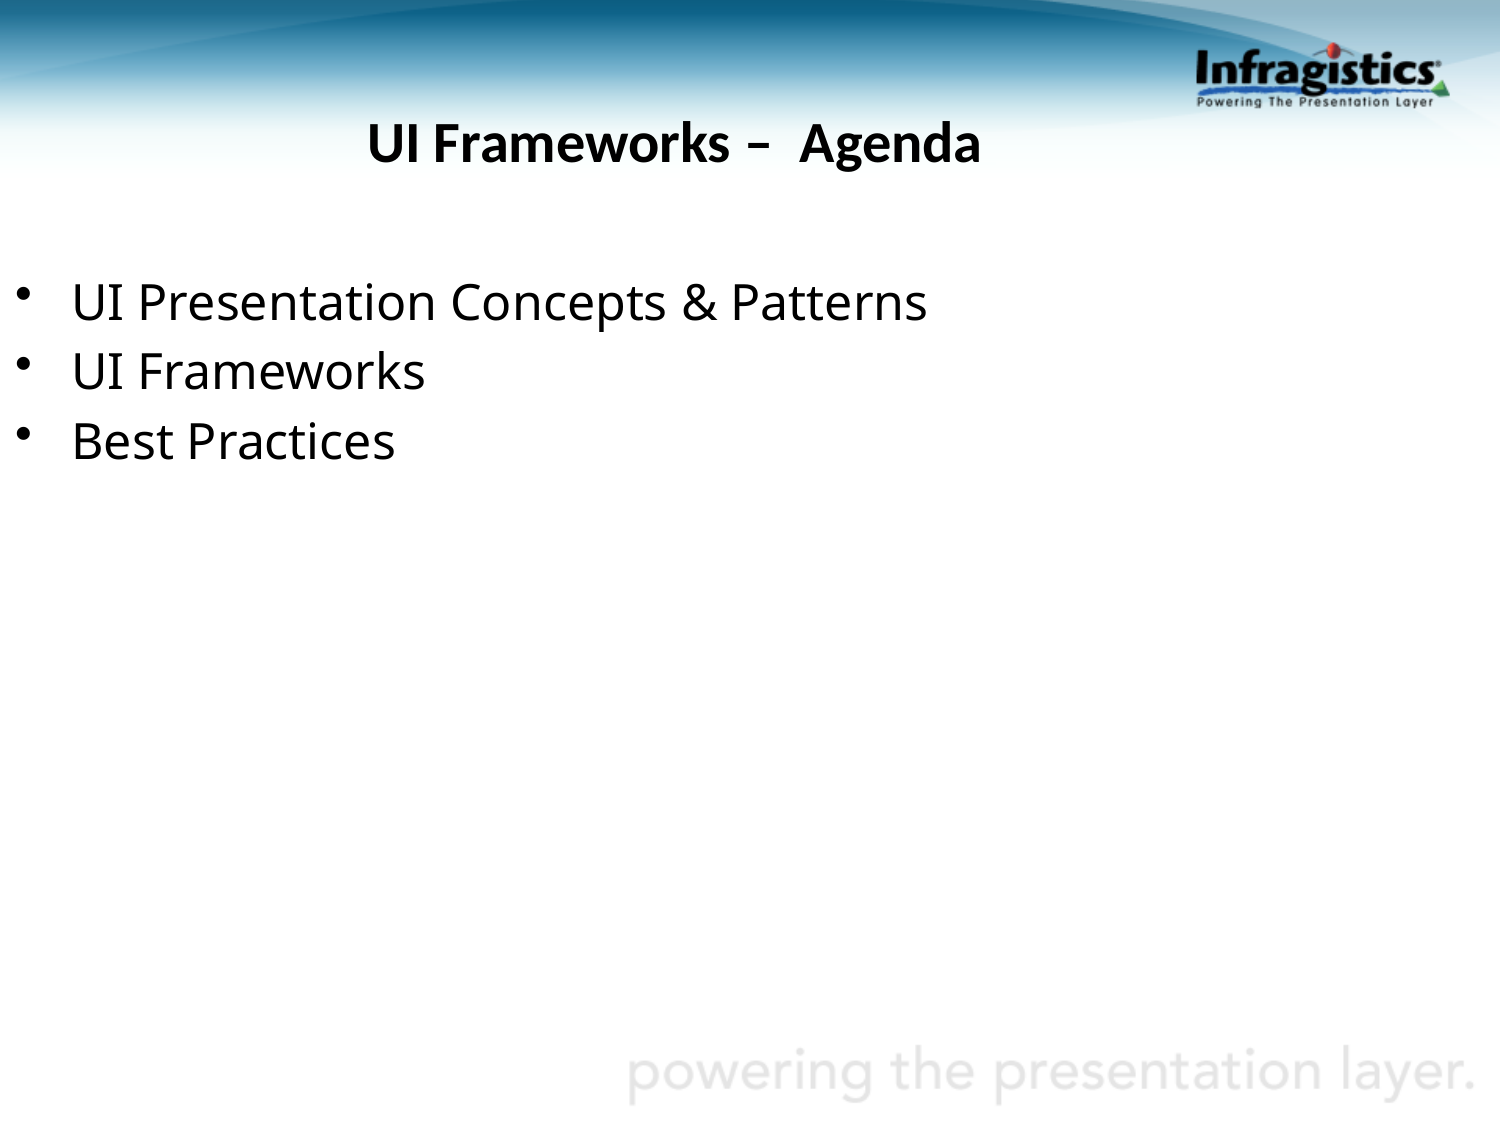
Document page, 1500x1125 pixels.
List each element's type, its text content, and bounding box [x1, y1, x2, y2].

list UI Presentation Concepts & Patterns UI Frameworks Best Practices [0, 262, 1351, 1006]
picture [0, 0, 1500, 1125]
title UI Frameworks – Agenda [0, 44, 1351, 233]
